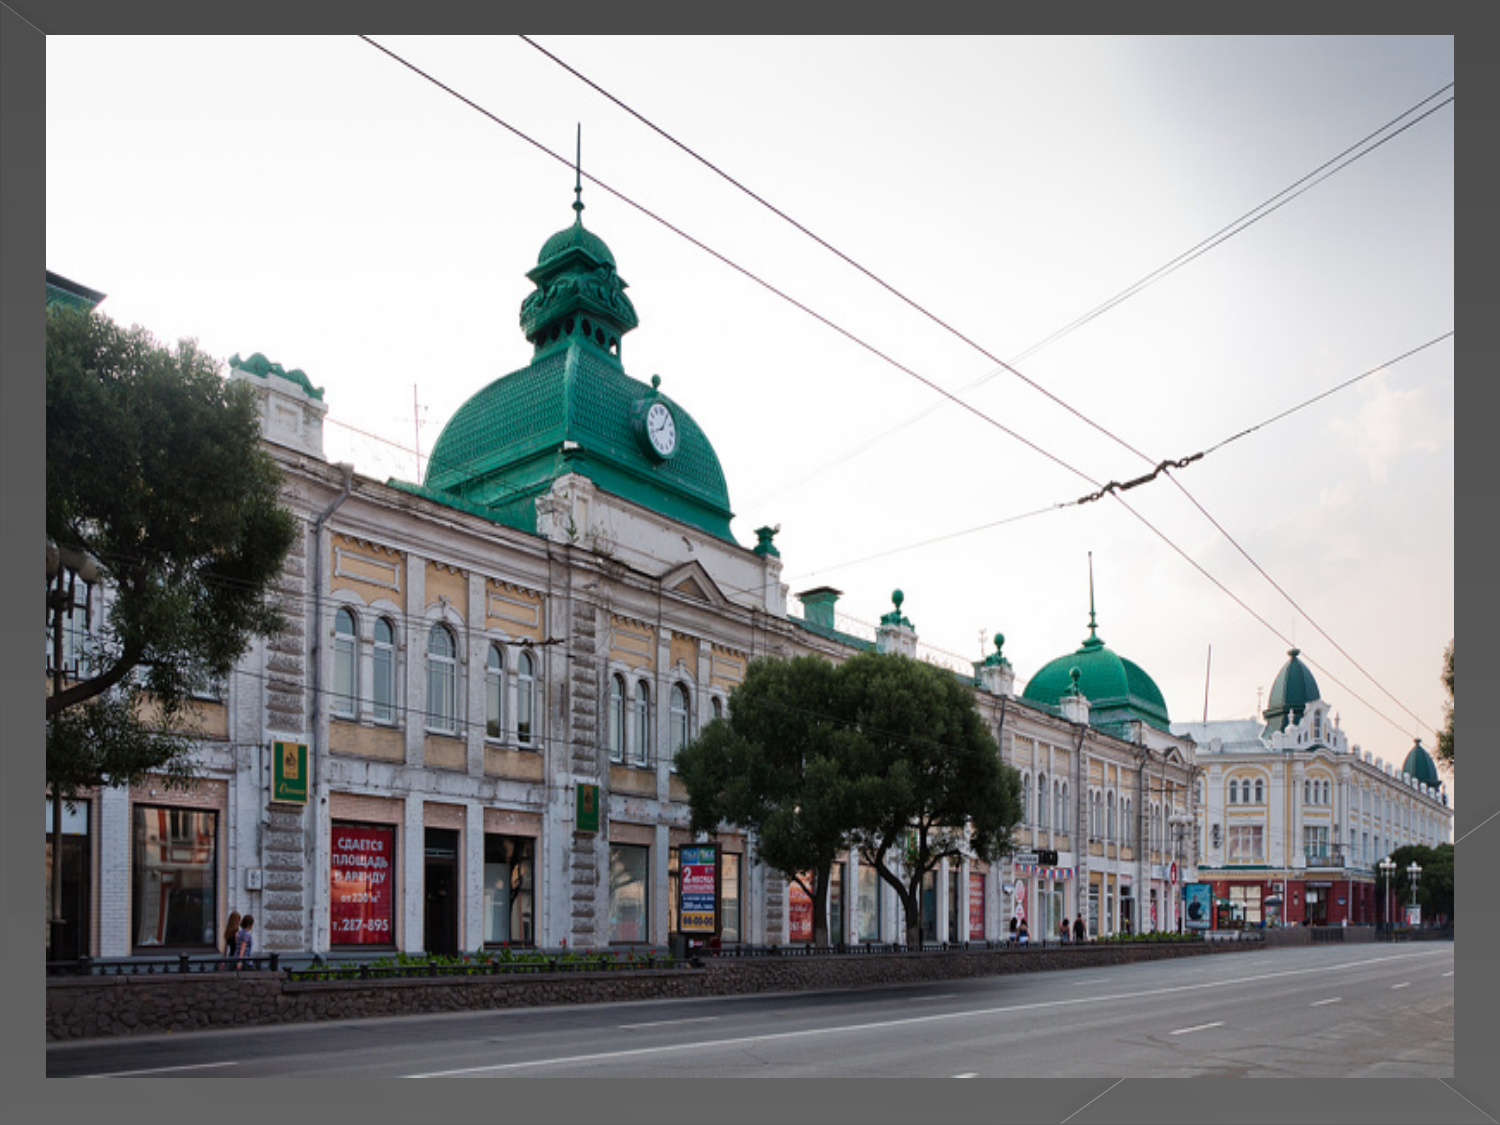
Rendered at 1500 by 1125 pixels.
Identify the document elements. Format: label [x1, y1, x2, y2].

list [46, 34, 1454, 1079]
